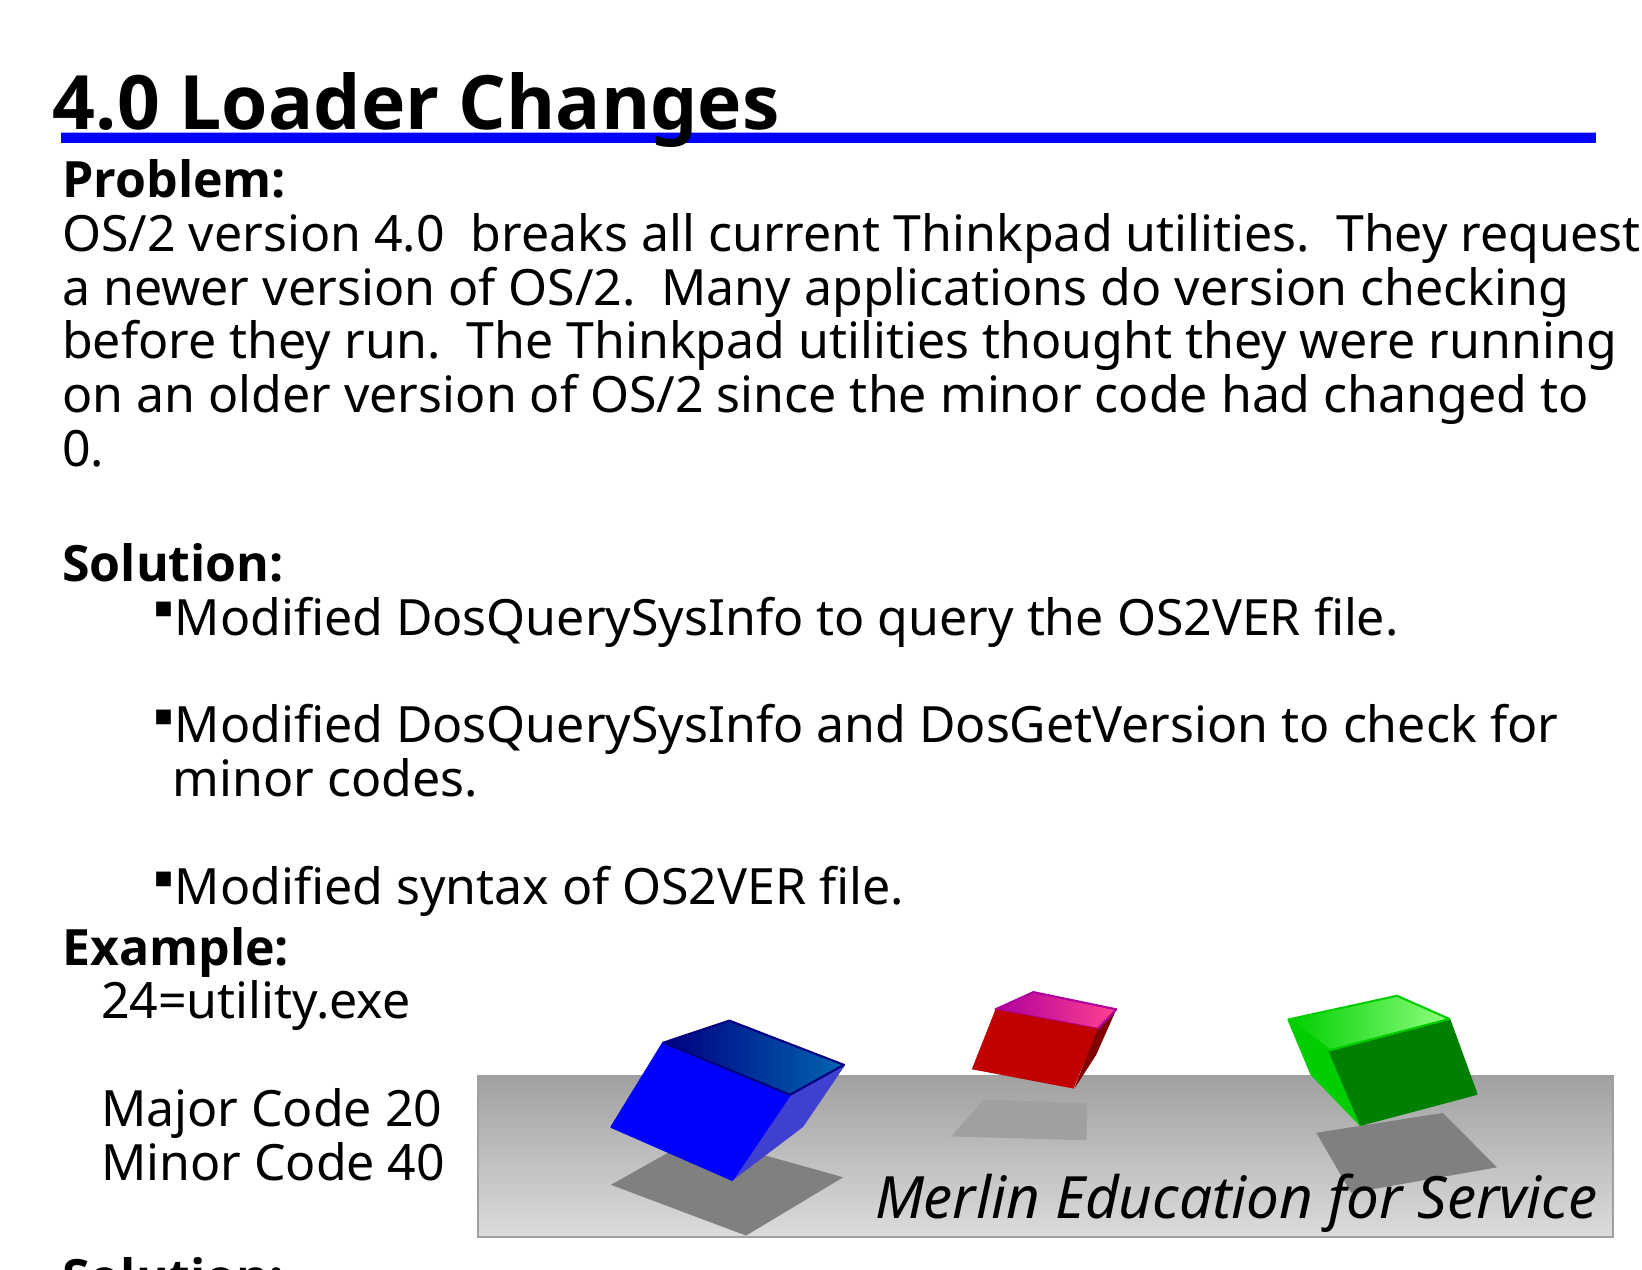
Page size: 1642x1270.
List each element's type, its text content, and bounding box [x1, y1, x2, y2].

text_box Problem: OS/2 version 4.0 breaks all current Thinkpad utilities. They request a newer version of OS/2. Many applications do version checking before they run. The Thinkpad utilities thought they were running on an older version of OS/2 since the minor code had changed to 0. Solution: Modified DosQuerySysInfo to query the OS2VER file. Modified DosQuerySysInfo and DosGetVersion to check for minor codes. Modified syntax of OS2VER file. Example: 24=utility.exe Major Code 20 Minor Code 40 Solution: [62, 147, 1642, 1270]
text_box 4.0 Loader Changes [52, 9, 780, 145]
